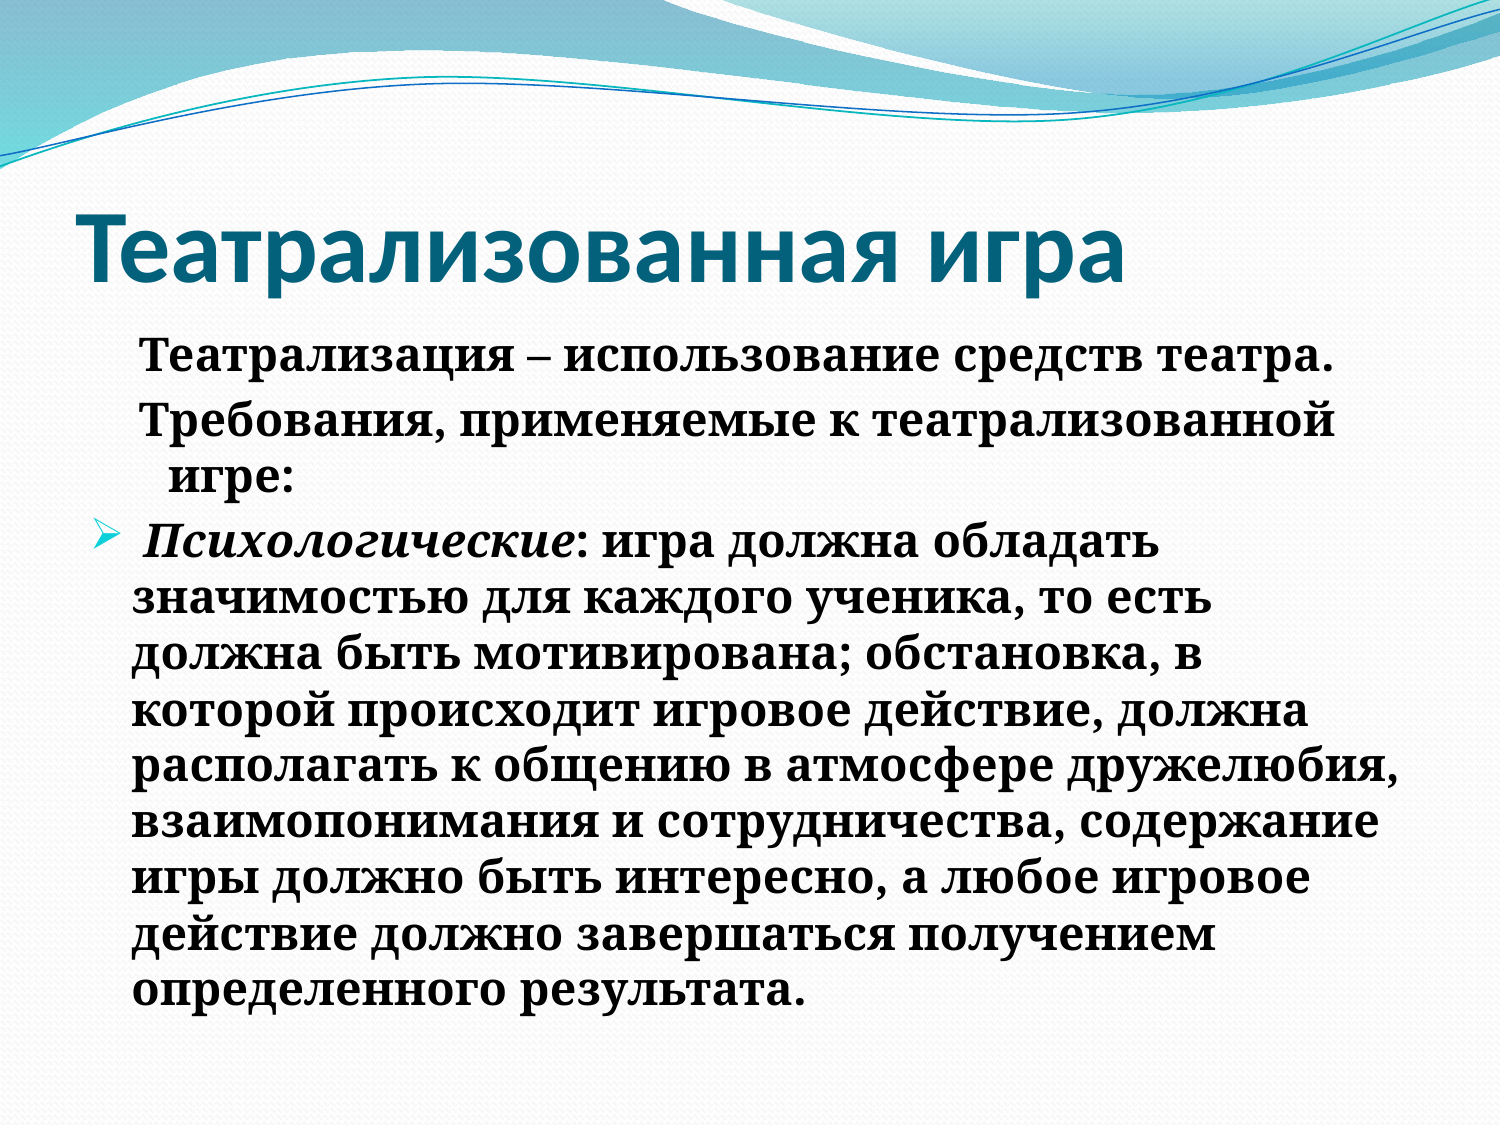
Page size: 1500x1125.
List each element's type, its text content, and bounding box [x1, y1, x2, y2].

list Театрализация – использование средств театра. Требования, применяемые к театрализованной игре: Психологические: игра должна обладать значимостью для каждого ученика, то есть должна быть мотивирована; обстановка, в которой происходит игровое действие, должна располагать к общению в атмосфере дружелюбия, взаимопонимания и сотрудничества, содержание игры должно быть интересно, а любое игровое действие должно завершаться получением определенного результата. [75, 317, 1425, 1038]
title Театрализованная игра [75, 115, 1425, 303]
